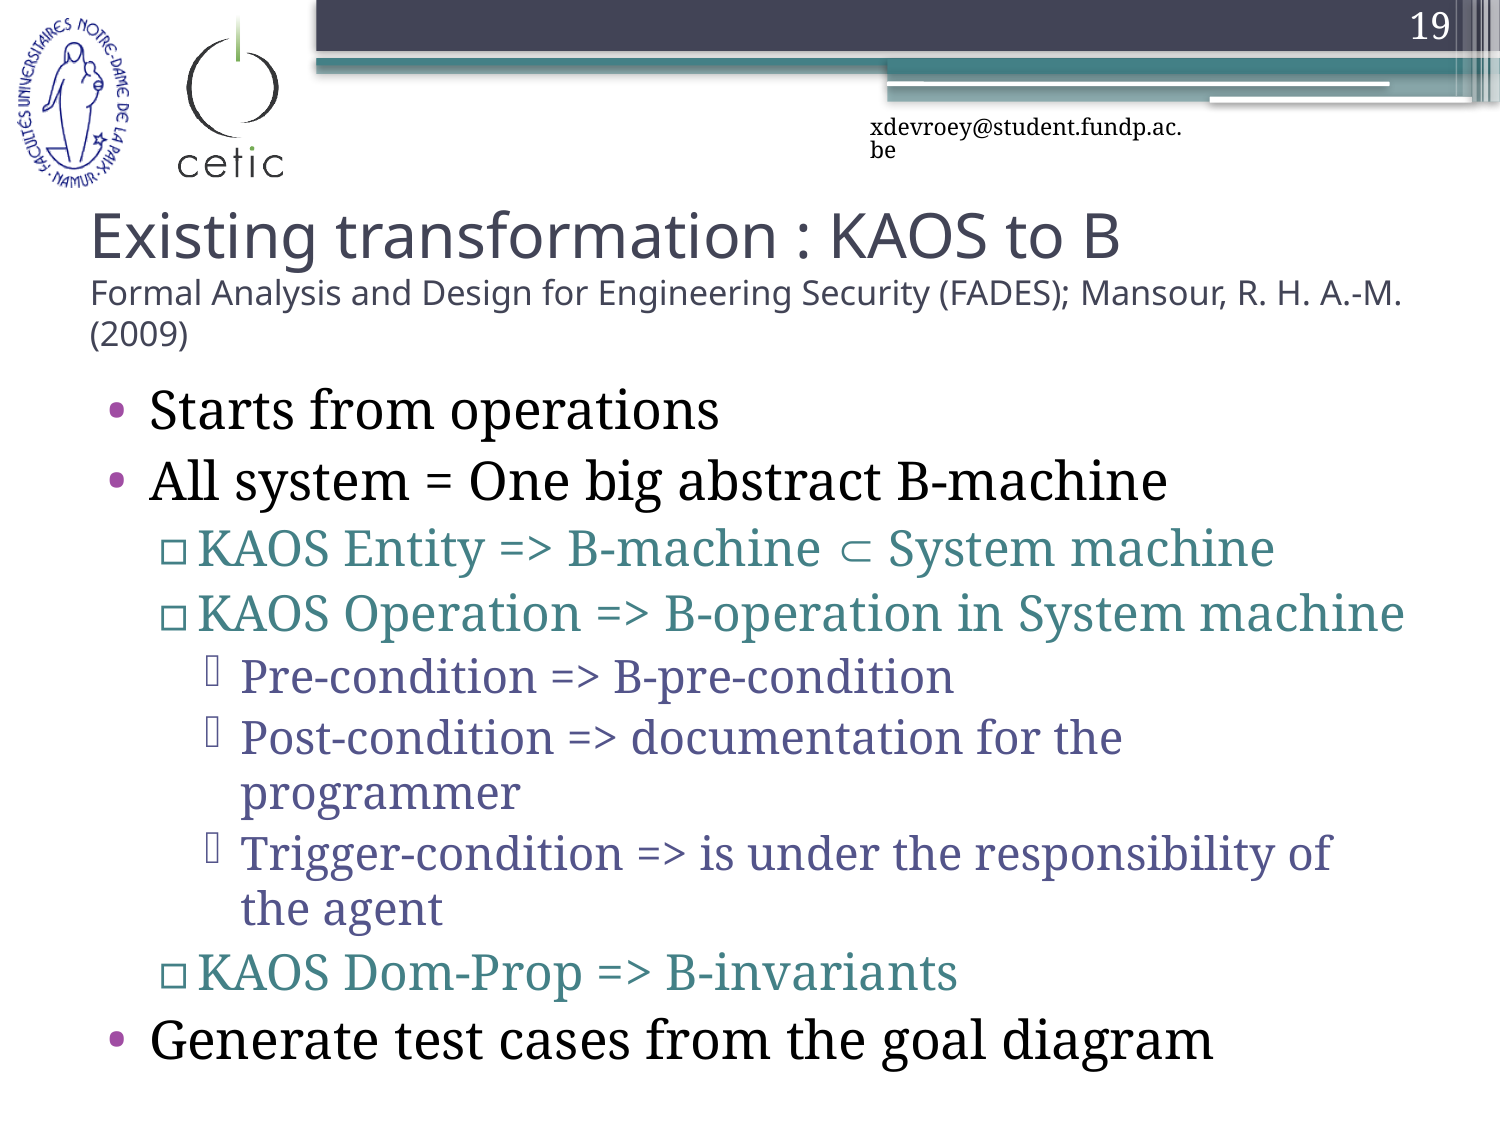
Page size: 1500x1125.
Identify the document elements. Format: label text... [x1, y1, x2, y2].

picture [175, 11, 285, 180]
list Starts from operations All system = One big abstract B-machine KAOS Entity => B-machine  System machine KAOS Operation => B-operation in System machine Pre-condition => B-pre-condition Post-condition => documentation for the programmer Trigger-condition => is under the responsibility of the agent KAOS Dom-Prop => B-invariants Generate test cases from the goal diagram [75, 368, 1425, 1079]
title Existing transformation : KAOS to B Formal Analysis and Design for Engineering Security (FADES); Mansour, R. H. A.-M. (2009) [75, 187, 1425, 363]
picture [17, 18, 129, 188]
slide_number 19 [1341, 0, 1466, 61]
footer xdevroey@student.fundp.ac.be [855, 105, 1209, 181]
